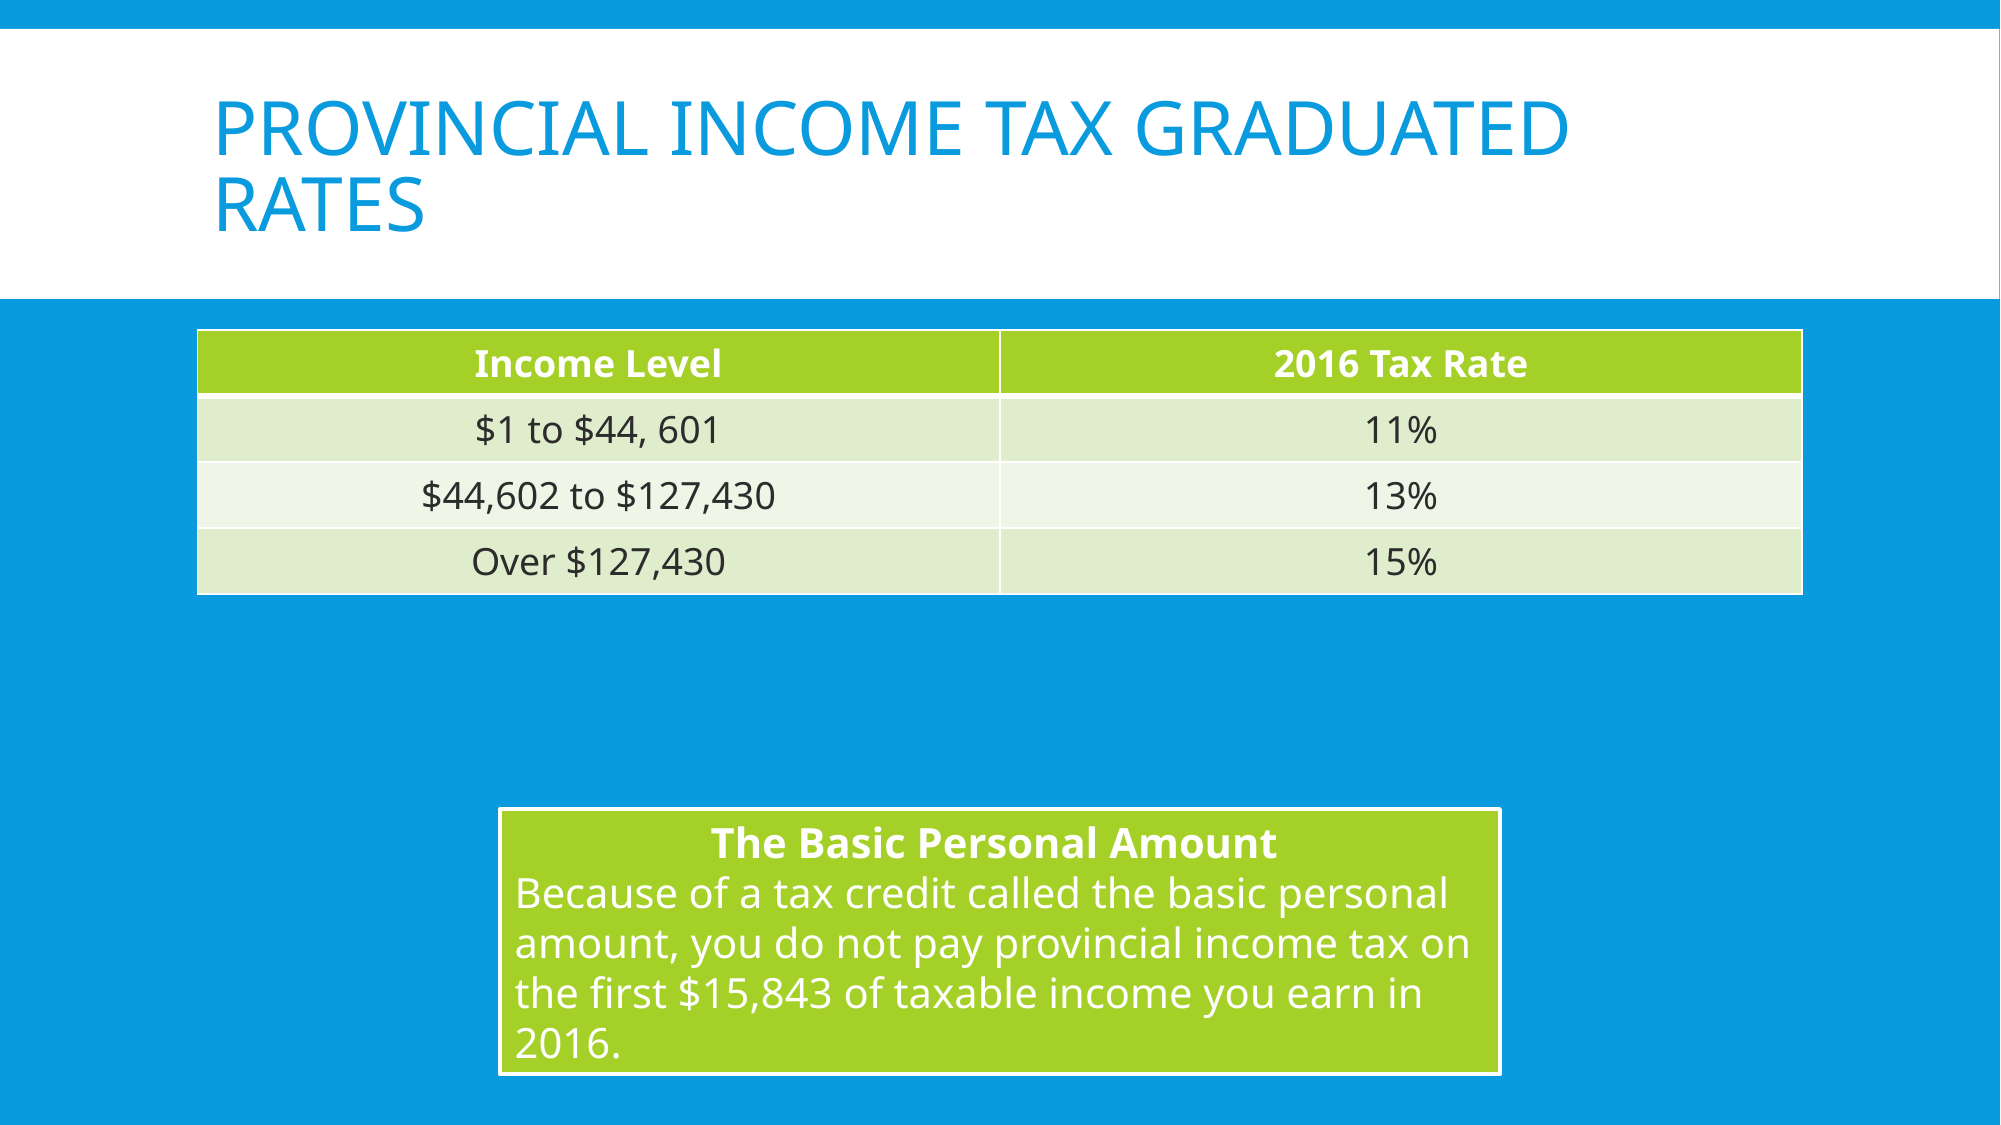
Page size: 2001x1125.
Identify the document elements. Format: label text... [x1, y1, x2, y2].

table_cell Over $127,430 [198, 529, 999, 593]
table_cell $1 to $44, 601 [198, 399, 999, 461]
title Provincial Income Tax Graduated Rates [197, 46, 1803, 295]
table_cell $44,602 to $127,430 [198, 463, 999, 527]
table_header 2016 Tax Rate [1001, 331, 1801, 393]
table_cell 11% [1001, 399, 1801, 461]
table_header Income Level [198, 331, 999, 393]
table_cell 15% [1001, 529, 1801, 593]
table_cell 13% [1001, 463, 1801, 527]
text_box The Basic Personal Amount Because of a tax credit called the basic personal amount, you do not pay provincial income tax on the first $15,843 of taxable income you earn in 2016. [498, 807, 1502, 1076]
